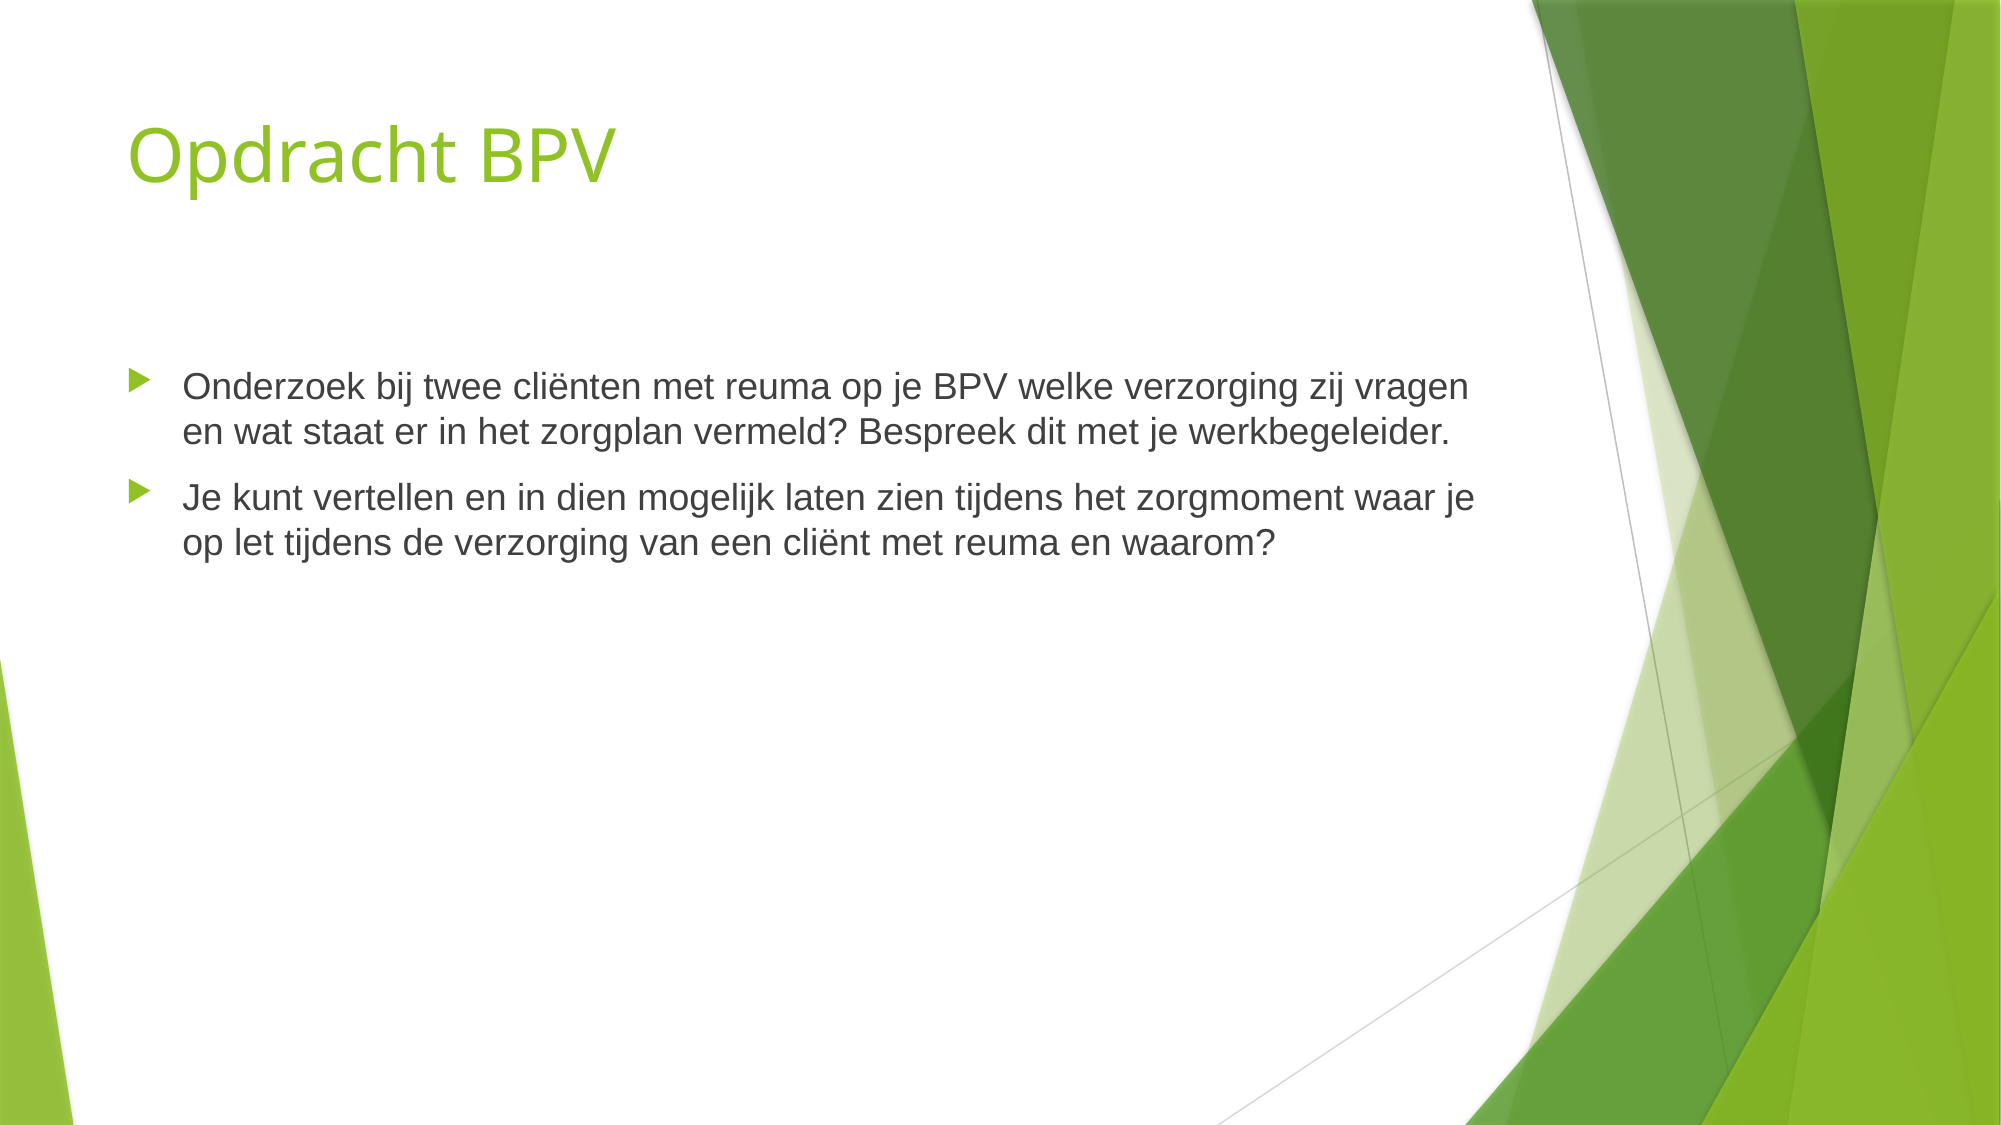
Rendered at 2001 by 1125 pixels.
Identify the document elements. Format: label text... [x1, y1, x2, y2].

title Opdracht BPV [111, 99, 1522, 317]
list Onderzoek bij twee cliënten met reuma op je BPV welke verzorging zij vragen en wat staat er in het zorgplan vermeld? Bespreek dit met je werkbegeleider. Je kunt vertellen en in dien mogelijk laten zien tijdens het zorgmoment waar je op let tijdens de verzorging van een cliënt met reuma en waarom? [111, 354, 1522, 992]
